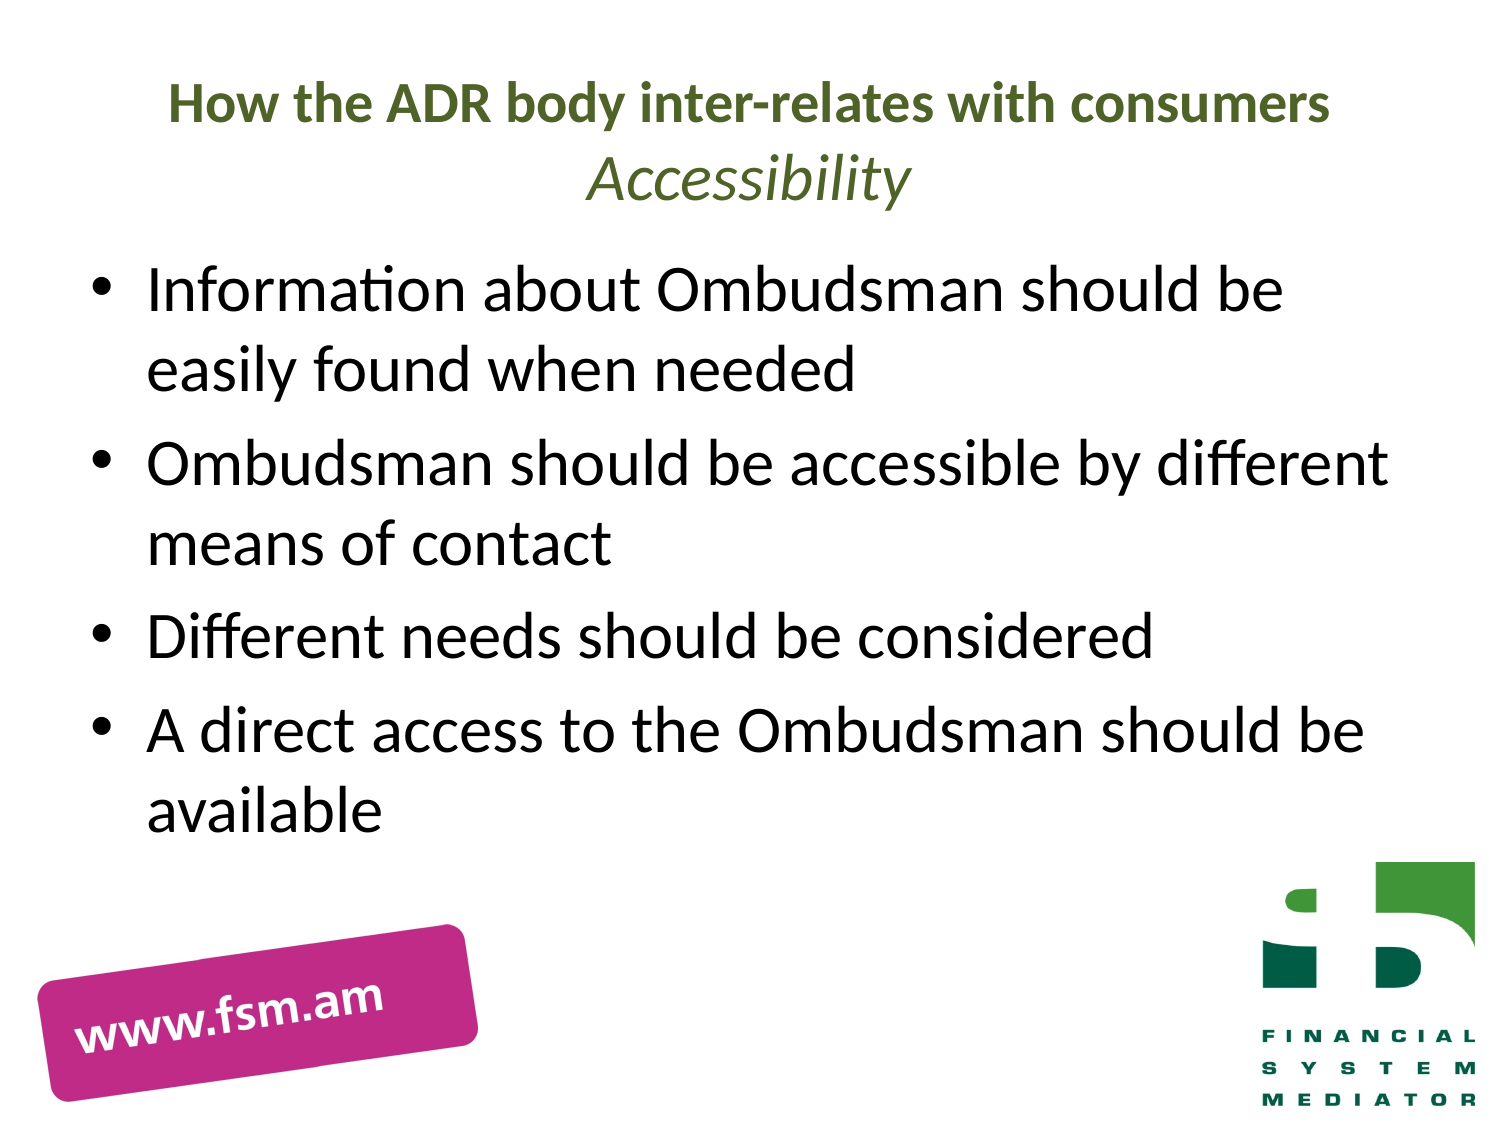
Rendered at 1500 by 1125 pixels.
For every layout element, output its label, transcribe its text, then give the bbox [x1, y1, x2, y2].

picture [1262, 862, 1476, 1106]
picture [37, 924, 478, 1103]
title How the ADR body inter-relates with consumers Accessibility [75, 45, 1425, 233]
list Information about Ombudsman should be easily found when needed Ombudsman should be accessible by different means of contact Different needs should be considered A direct access to the Ombudsman should be available [75, 237, 1425, 938]
